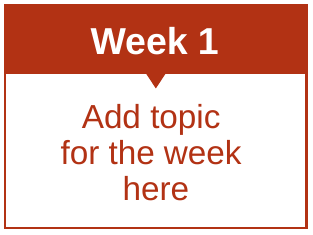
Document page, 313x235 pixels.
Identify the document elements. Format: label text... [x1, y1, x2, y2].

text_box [4, 5, 307, 89]
text_box Add topic for the week here [11, 92, 301, 215]
text_box [4, 4, 308, 229]
